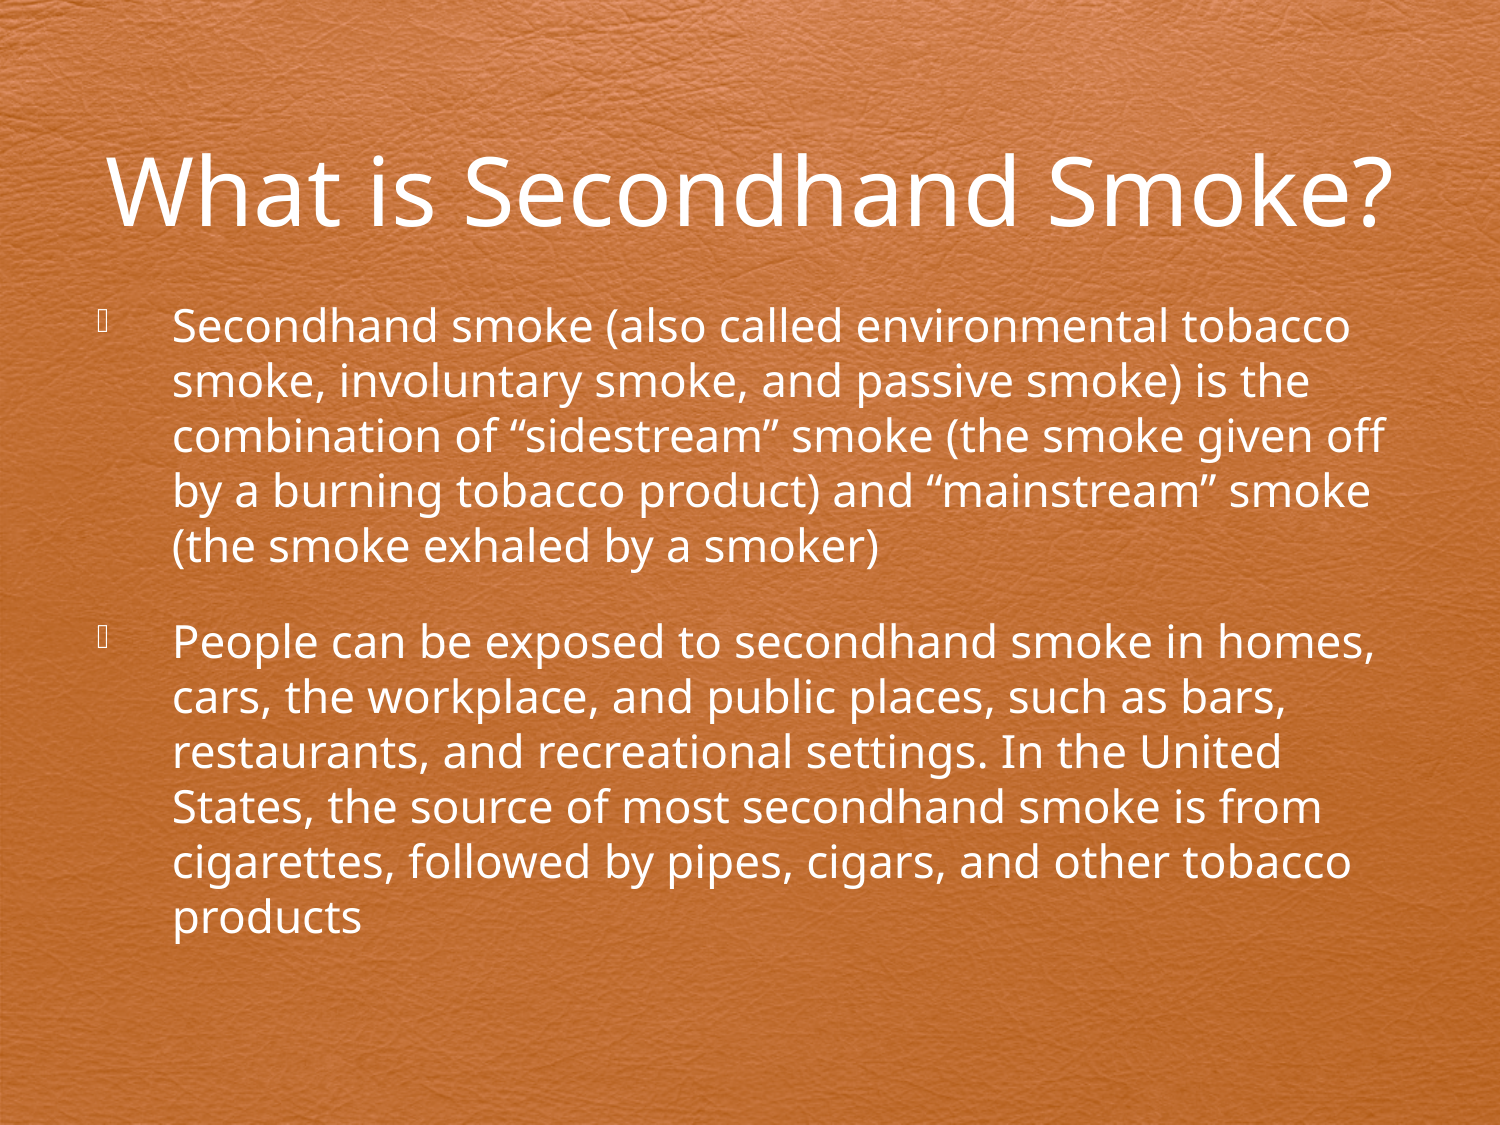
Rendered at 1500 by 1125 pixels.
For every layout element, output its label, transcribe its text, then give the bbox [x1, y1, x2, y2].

title What is Secondhand Smoke? [81, 15, 1419, 254]
list Secondhand smoke (also called environmental tobacco smoke, involuntary smoke, and passive smoke) is the combination of “sidestream” smoke (the smoke given off by a burning tobacco product) and “mainstream” smoke (the smoke exhaled by a smoker) People can be exposed to secondhand smoke in homes, cars, the workplace, and public places, such as bars, restaurants, and recreational settings. In the United States, the source of most secondhand smoke is from cigarettes, followed by pipes, cigars, and other tobacco products [81, 288, 1419, 1006]
